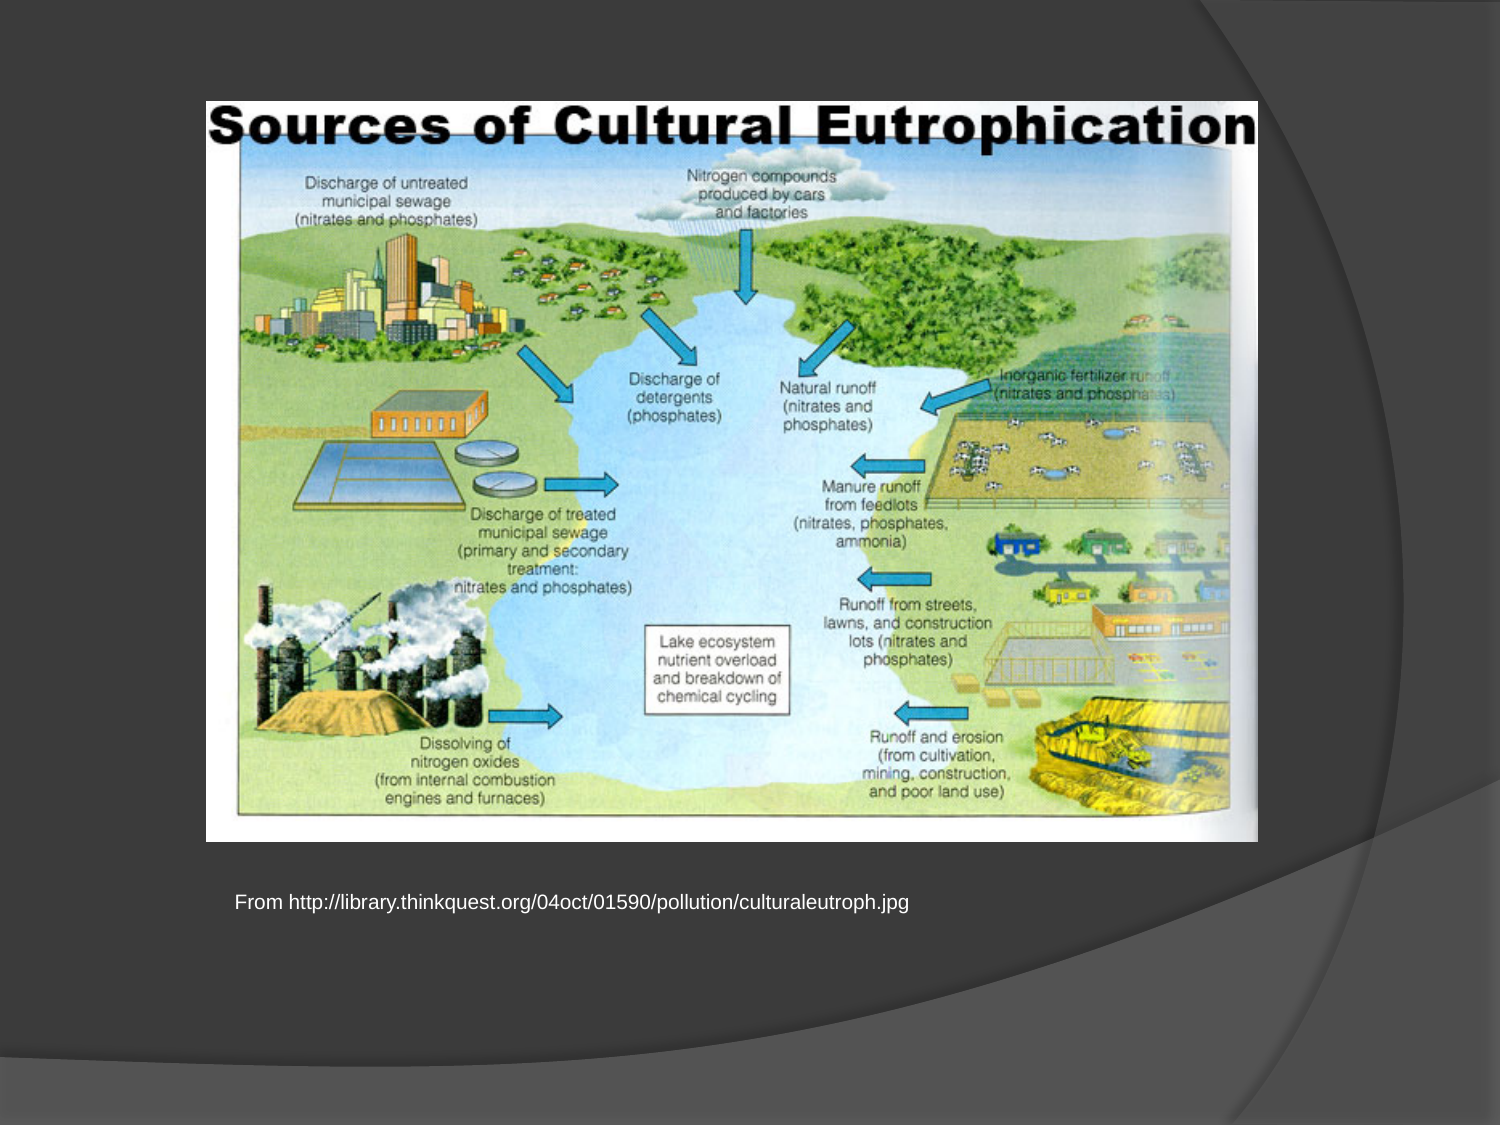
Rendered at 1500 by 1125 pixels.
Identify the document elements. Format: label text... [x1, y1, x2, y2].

picture [206, 101, 1259, 843]
text_box From http://library.thinkquest.org/04oct/01590/pollution/culturaleutroph.jpg [219, 881, 925, 922]
